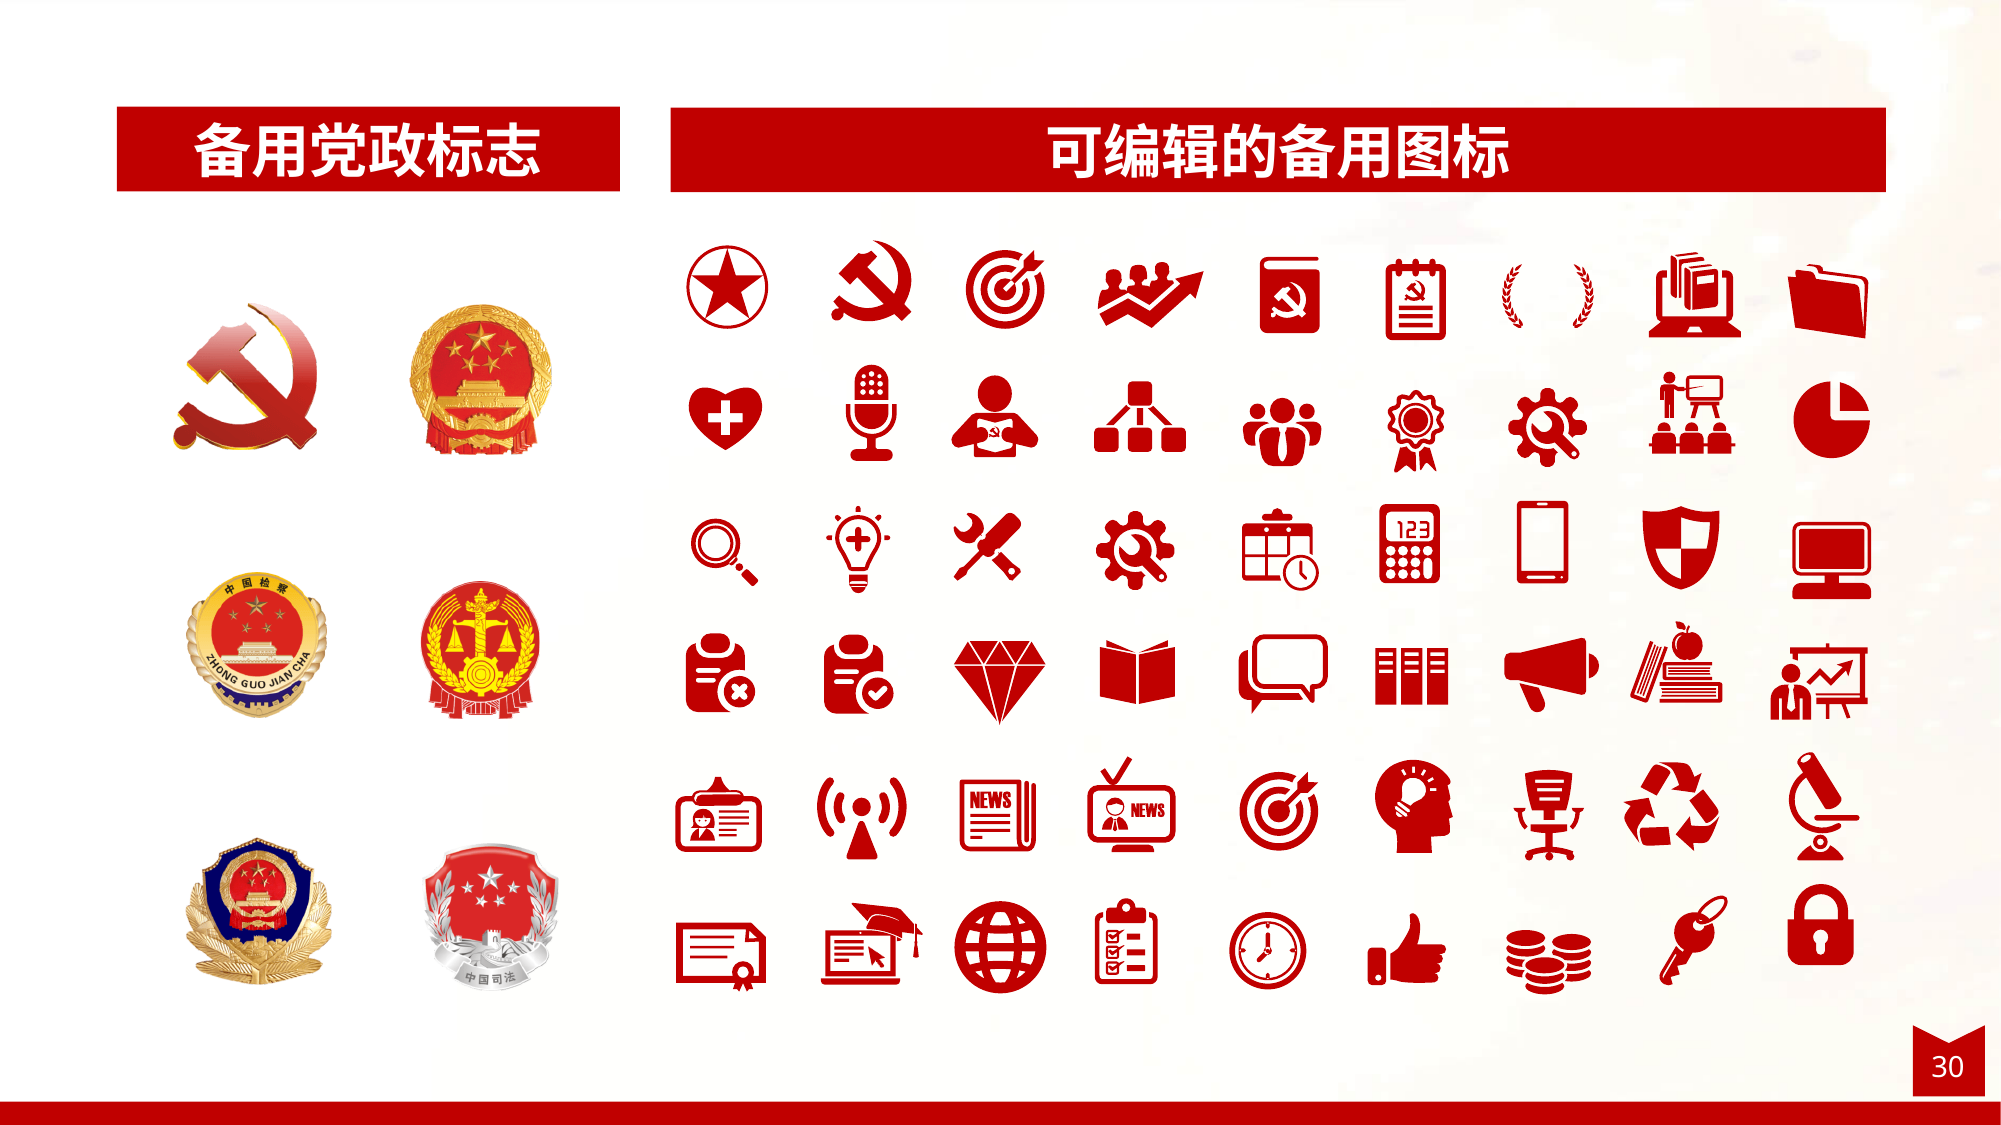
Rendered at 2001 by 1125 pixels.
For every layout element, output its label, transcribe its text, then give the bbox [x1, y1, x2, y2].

text_box [1630, 640, 1713, 703]
text_box [1506, 930, 1546, 947]
text_box [1670, 252, 1699, 299]
text_box [1269, 397, 1295, 424]
text_box [1506, 945, 1546, 957]
text_box [1552, 949, 1592, 961]
text_box [1573, 264, 1581, 271]
text_box [838, 634, 869, 655]
text_box [1387, 389, 1445, 449]
text_box [1659, 895, 1728, 986]
text_box [965, 250, 1045, 329]
text_box [1648, 422, 1736, 454]
text_box 备用党政标志 [116, 106, 620, 192]
text_box [833, 792, 846, 824]
text_box [1525, 972, 1565, 984]
text_box [1261, 508, 1293, 521]
text_box [1106, 898, 1147, 924]
text_box [991, 551, 1021, 581]
text_box [862, 677, 894, 709]
text_box [688, 387, 763, 451]
text_box [953, 512, 1022, 581]
text_box [953, 641, 1046, 726]
text_box [723, 675, 756, 708]
text_box [1508, 388, 1587, 467]
text_box [1504, 637, 1587, 695]
text_box [1569, 807, 1585, 830]
text_box [1099, 271, 1204, 328]
text_box [1552, 933, 1592, 951]
text_box [741, 569, 759, 587]
text_box [1814, 815, 1860, 821]
text_box [1087, 756, 1176, 843]
text_box [1111, 844, 1155, 853]
text_box [884, 535, 891, 541]
text_box [1249, 403, 1266, 420]
text_box [889, 777, 907, 837]
text_box [913, 923, 923, 958]
text_box [1788, 752, 1842, 850]
text_box [825, 902, 914, 977]
text_box [1379, 504, 1440, 584]
text_box [1787, 264, 1869, 339]
text_box [951, 375, 1039, 458]
text_box [1094, 912, 1158, 985]
text_box [1385, 258, 1446, 341]
text_box [1375, 648, 1397, 705]
text_box [1793, 381, 1870, 459]
text_box [1259, 427, 1306, 467]
text_box [1692, 268, 1719, 310]
text_box [824, 644, 884, 714]
text_box [1127, 427, 1153, 452]
text_box [1096, 511, 1175, 590]
text_box [1790, 643, 1868, 719]
text_box [1238, 650, 1304, 714]
text_box [1519, 683, 1546, 713]
text_box [1097, 262, 1174, 310]
text_box [735, 563, 744, 572]
text_box [676, 922, 766, 992]
text_box [1506, 966, 1525, 978]
text_box [1525, 957, 1565, 974]
text_box [1642, 506, 1720, 590]
text_box [1418, 446, 1437, 472]
text_box [1648, 270, 1741, 338]
text_box [855, 505, 861, 512]
text_box [1564, 959, 1592, 971]
picture [0, 0, 2001, 1101]
text_box [834, 514, 842, 522]
text_box [1659, 682, 1723, 703]
text_box [1513, 807, 1528, 830]
text_box [1770, 684, 1812, 720]
text_box [1797, 845, 1844, 861]
text_box [1242, 523, 1313, 581]
text_box [685, 643, 745, 713]
text_box [1239, 771, 1319, 851]
text_box [1684, 264, 1713, 311]
text_box [700, 633, 731, 654]
text_box [1781, 663, 1801, 683]
text_box [691, 518, 741, 569]
text_box [1588, 653, 1600, 679]
text_box [1678, 256, 1705, 298]
text_box [849, 574, 868, 594]
text_box [675, 776, 762, 852]
text_box [1367, 947, 1387, 986]
text_box [845, 404, 897, 461]
text_box [1524, 824, 1575, 861]
text_box [1295, 421, 1322, 446]
text_box [820, 978, 901, 985]
text_box [1671, 621, 1703, 661]
text_box [878, 792, 890, 824]
text_box [1138, 640, 1175, 704]
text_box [1622, 761, 1720, 852]
text_box [1252, 634, 1328, 703]
text_box [1099, 640, 1136, 704]
text_box [1516, 500, 1569, 584]
text_box [1564, 970, 1592, 982]
text_box [1105, 381, 1173, 426]
text_box [1502, 264, 1523, 328]
text_box [953, 512, 984, 544]
text_box [954, 901, 1047, 994]
text_box [1524, 769, 1573, 820]
text_box [1390, 913, 1447, 983]
text_box [1787, 883, 1854, 966]
text_box [835, 515, 882, 572]
text_box [852, 797, 871, 817]
text_box [1531, 411, 1580, 460]
text_box [1506, 955, 1526, 967]
text_box [1394, 446, 1417, 473]
text_box [1229, 912, 1307, 990]
text_box [959, 779, 1036, 852]
text_box [1792, 521, 1872, 600]
text_box [1282, 554, 1319, 591]
text_box [1375, 759, 1453, 853]
text_box [854, 364, 889, 400]
text_box [1242, 421, 1270, 446]
text_box [1525, 982, 1565, 995]
text_box [1660, 371, 1724, 419]
text_box [1401, 648, 1423, 705]
text_box [846, 821, 878, 860]
text_box [686, 245, 769, 329]
text_box [831, 240, 912, 322]
text_box [817, 777, 835, 837]
text_box [1259, 256, 1320, 334]
text_box [1161, 427, 1186, 452]
text_box 可编辑的备用图标 [670, 107, 1886, 193]
text_box [1572, 266, 1594, 328]
text_box [1427, 648, 1449, 705]
text_box [1299, 403, 1315, 420]
text_box [874, 514, 882, 522]
text_box [826, 535, 833, 541]
text_box [1094, 427, 1119, 452]
